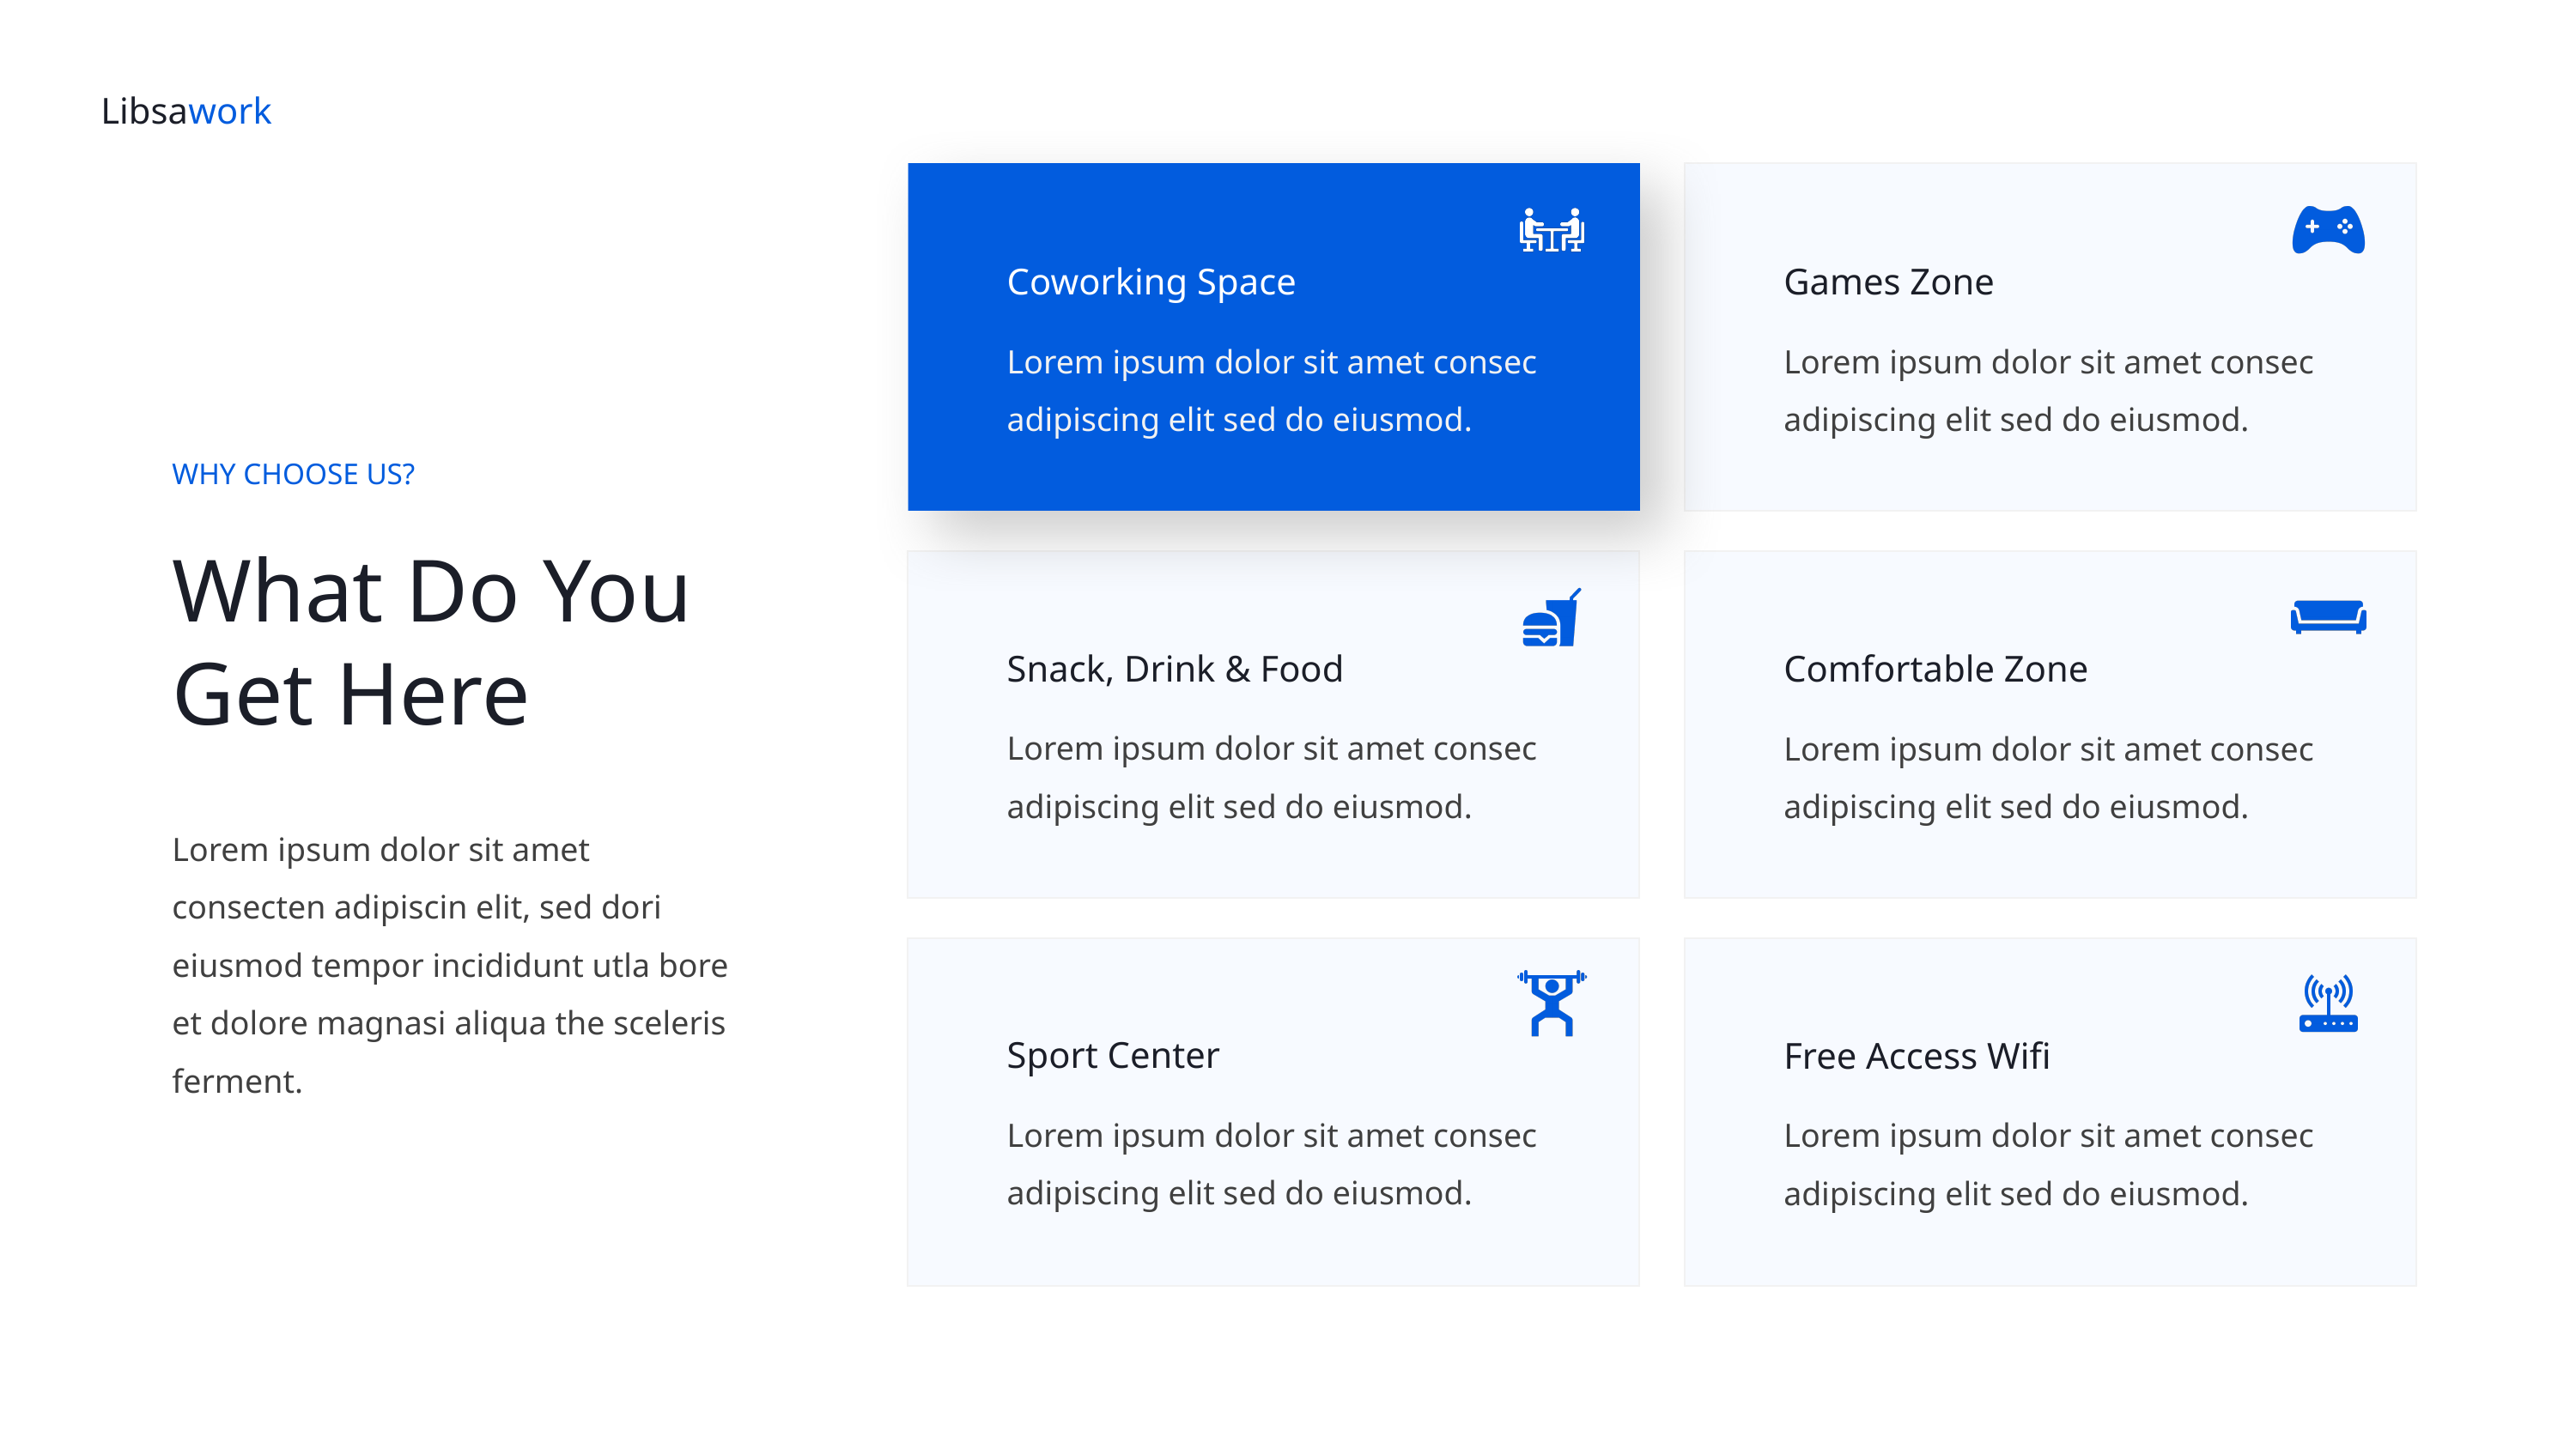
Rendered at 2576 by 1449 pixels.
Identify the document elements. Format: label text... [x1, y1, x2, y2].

text_box WHY CHOOSE US? [159, 450, 530, 497]
text_box [907, 550, 1640, 899]
text_box [1684, 162, 2417, 512]
text_box Snack, Drink & Food [993, 640, 1486, 695]
text_box Lorem ipsum dolor sit amet consec adipiscing elit sed do eiusmod. [1771, 1089, 2330, 1218]
text_box Free Access Wifi [1771, 1027, 2263, 1082]
picture [2287, 962, 2370, 1044]
text_box Lorem ipsum dolor sit amet consec adipiscing elit sed do eiusmod. [993, 1088, 1552, 1218]
text_box [908, 162, 1641, 512]
text_box Comfortable Zone [1771, 640, 2263, 696]
text_box Libsawork [88, 82, 389, 138]
text_box Games Zone [1771, 252, 2263, 309]
picture [2287, 576, 2370, 658]
picture [1511, 962, 1593, 1044]
text_box [907, 937, 1640, 1287]
text_box Coworking Space [993, 252, 1486, 309]
text_box Lorem ipsum dolor sit amet consec adipiscing elit sed do eiusmod. [1771, 702, 2330, 832]
text_box What Do You Get Here [159, 529, 775, 749]
text_box Lorem ipsum dolor sit amet consec adipiscing elit sed do eiusmod. [1771, 315, 2330, 445]
text_box Lorem ipsum dolor sit amet consecten adipiscin elit, sed dori eiusmod tempor incididunt utla bore et dolore magnasi aliqua the sceleris ferment. [159, 803, 760, 1106]
text_box Lorem ipsum dolor sit amet consec adipiscing elit sed do eiusmod. [993, 702, 1552, 831]
picture [2287, 189, 2370, 270]
text_box [1684, 550, 2417, 899]
text_box Sport Center [993, 1026, 1406, 1082]
text_box [1684, 937, 2417, 1287]
text_box Lorem ipsum dolor sit amet consec adipiscing elit sed do eiusmod. [993, 315, 1552, 445]
picture [1511, 576, 1593, 658]
picture [1511, 189, 1593, 270]
